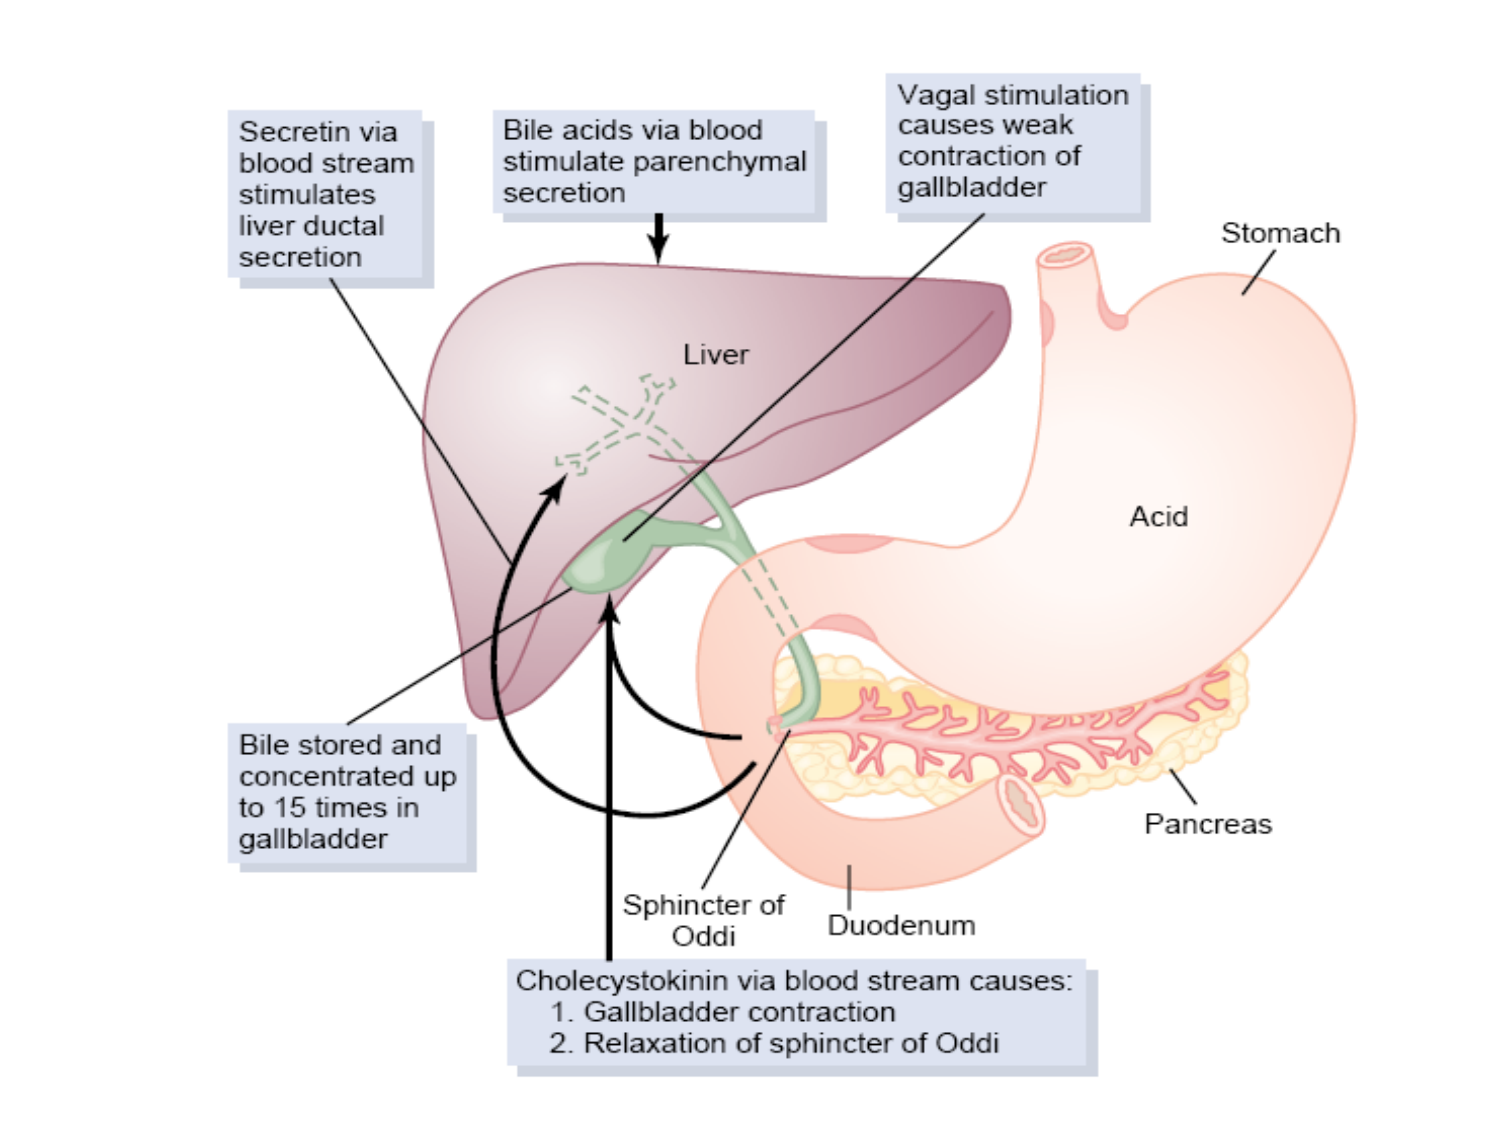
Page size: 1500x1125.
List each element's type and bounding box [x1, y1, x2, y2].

picture [116, 34, 1372, 1091]
